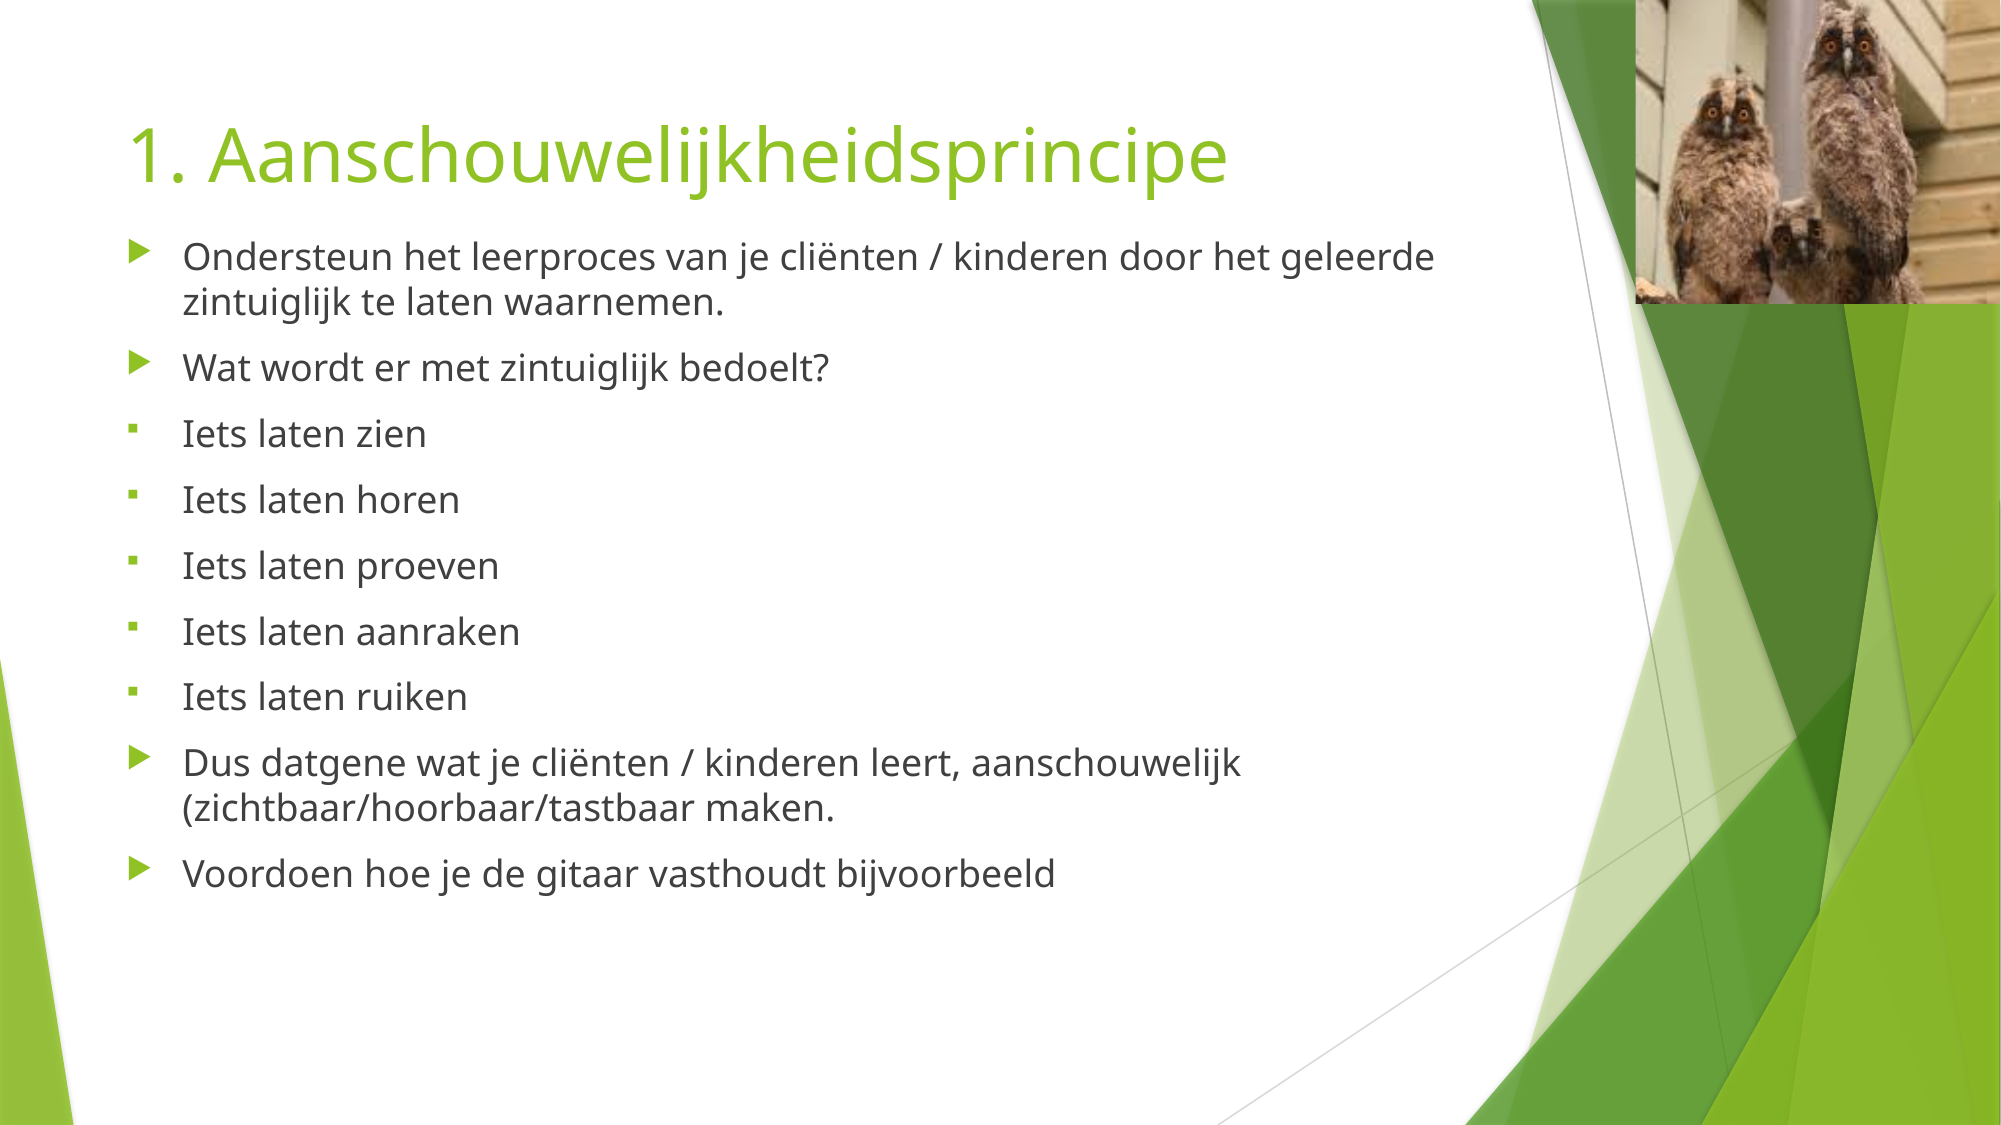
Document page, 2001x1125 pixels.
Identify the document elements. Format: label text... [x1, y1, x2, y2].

list Ondersteun het leerproces van je cliënten / kinderen door het geleerde zintuiglijk te laten waarnemen. Wat wordt er met zintuiglijk bedoelt? Iets laten zien Iets laten horen Iets laten proeven Iets laten aanraken Iets laten ruiken Dus datgene wat je cliënten / kinderen leert, aanschouwelijk (zichtbaar/hoorbaar/tastbaar maken. Voordoen hoe je de gitaar vasthoudt bijvoorbeeld [111, 225, 1522, 1083]
title 1. Aanschouwelijkheidsprincipe [111, 99, 1522, 225]
picture [1635, 0, 2000, 304]
